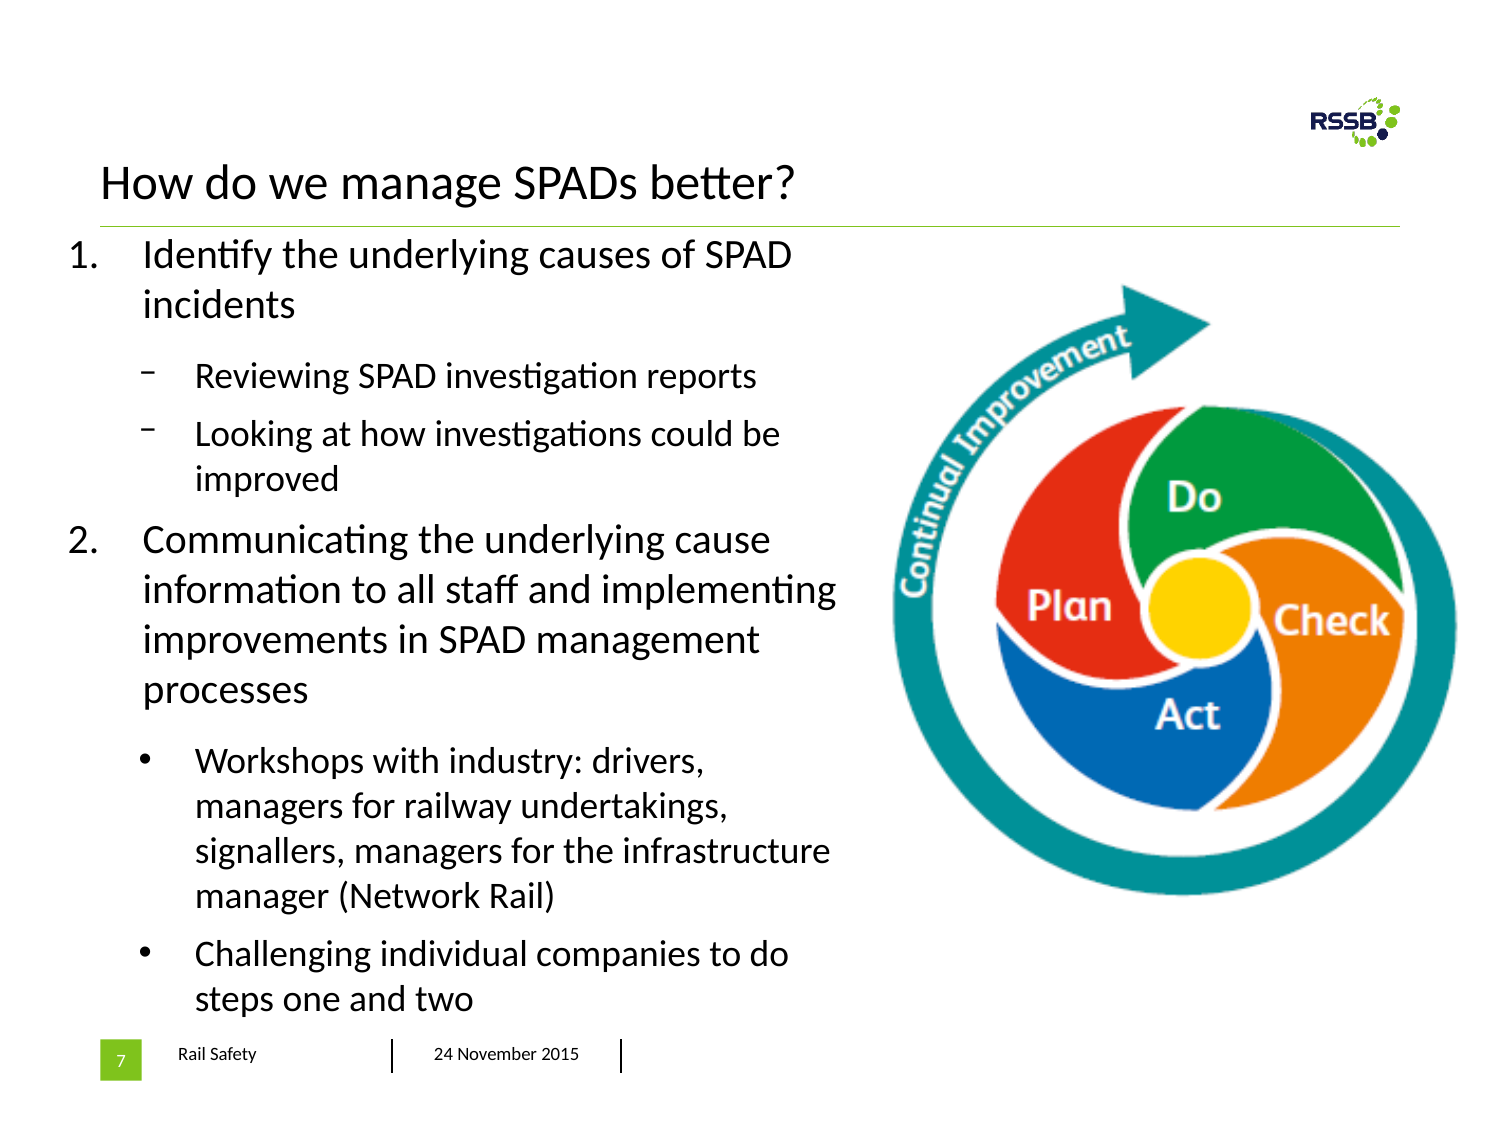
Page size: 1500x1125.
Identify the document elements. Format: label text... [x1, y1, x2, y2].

slide_number 7 [100, 1039, 142, 1081]
picture [849, 280, 1500, 906]
list Identify the underlying causes of SPAD incidents Reviewing SPAD investigation reports Looking at how investigations could be improved Communicating the underlying cause information to all staff and implementing improvements in SPAD management processes Workshops with industry: drivers, managers for railway undertakings, signallers, managers for the infrastructure manager (Network Rail) Challenging individual companies to do steps one and two [67, 226, 850, 931]
title How do we manage SPADs better? [100, 75, 1400, 210]
